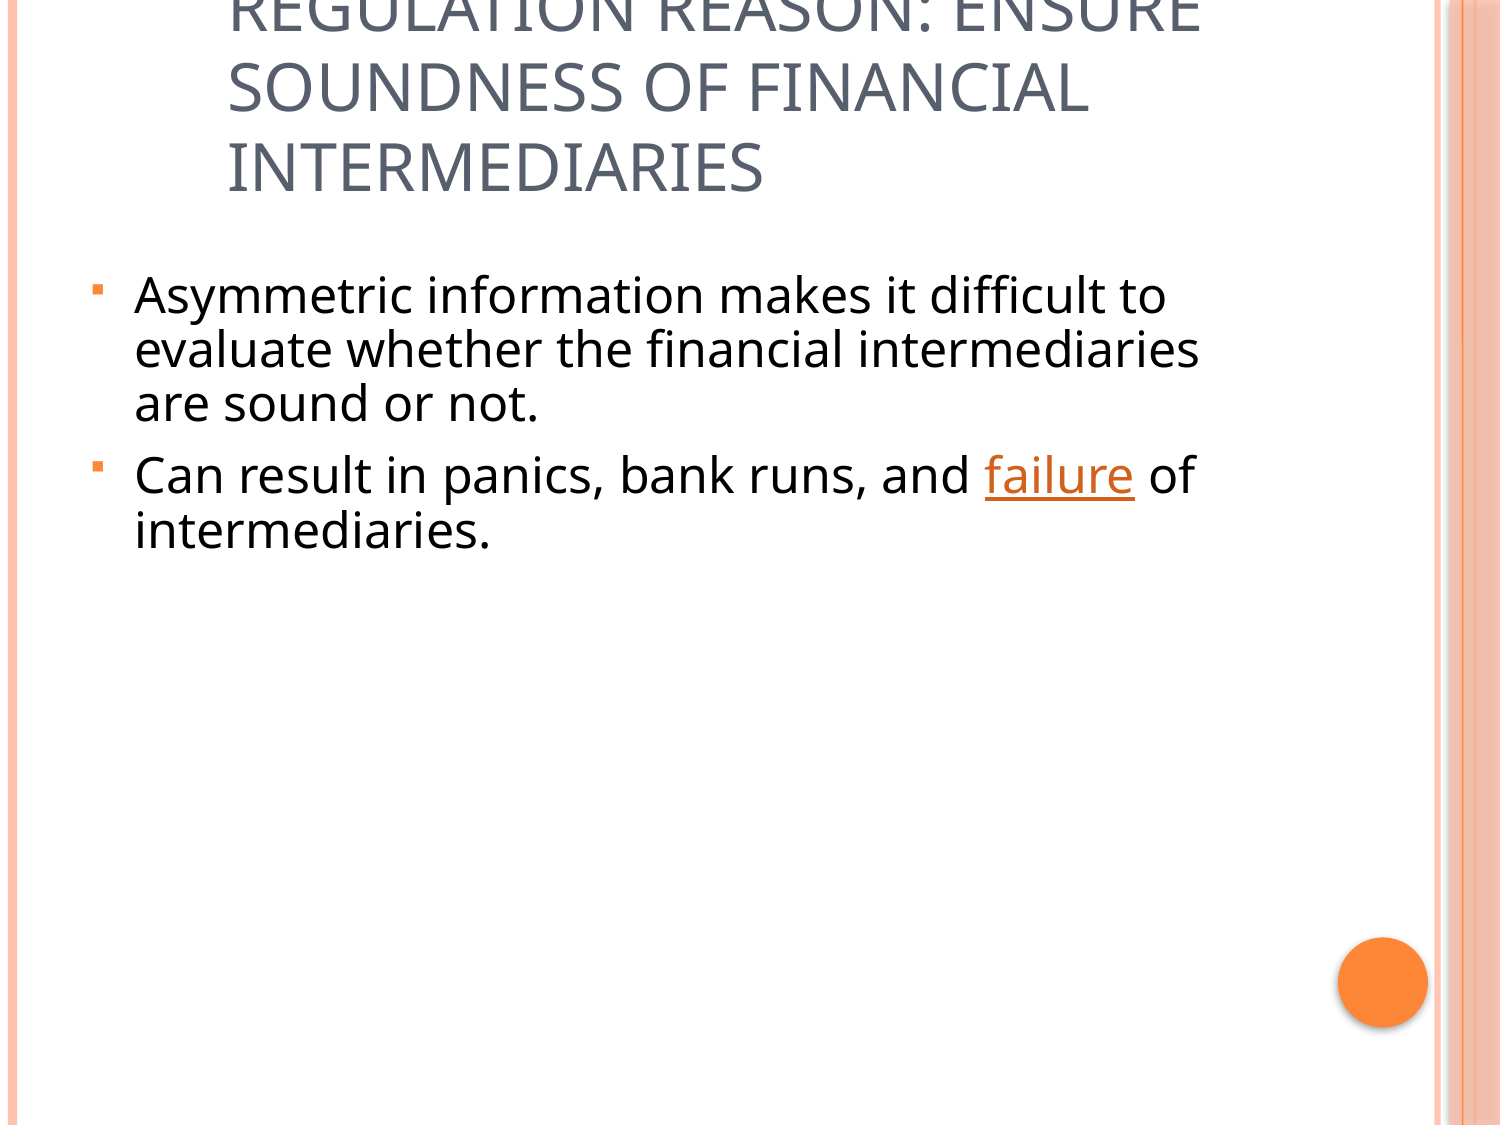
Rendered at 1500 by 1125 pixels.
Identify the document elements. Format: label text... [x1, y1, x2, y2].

title Regulation Reason: Ensure Soundness of Financial Intermediaries [212, 24, 1500, 213]
list Asymmetric information makes it difficult to evaluate whether the financial intermediaries are sound or not. Can result in panics, bank runs, and failure of intermediaries. [75, 262, 1300, 1062]
